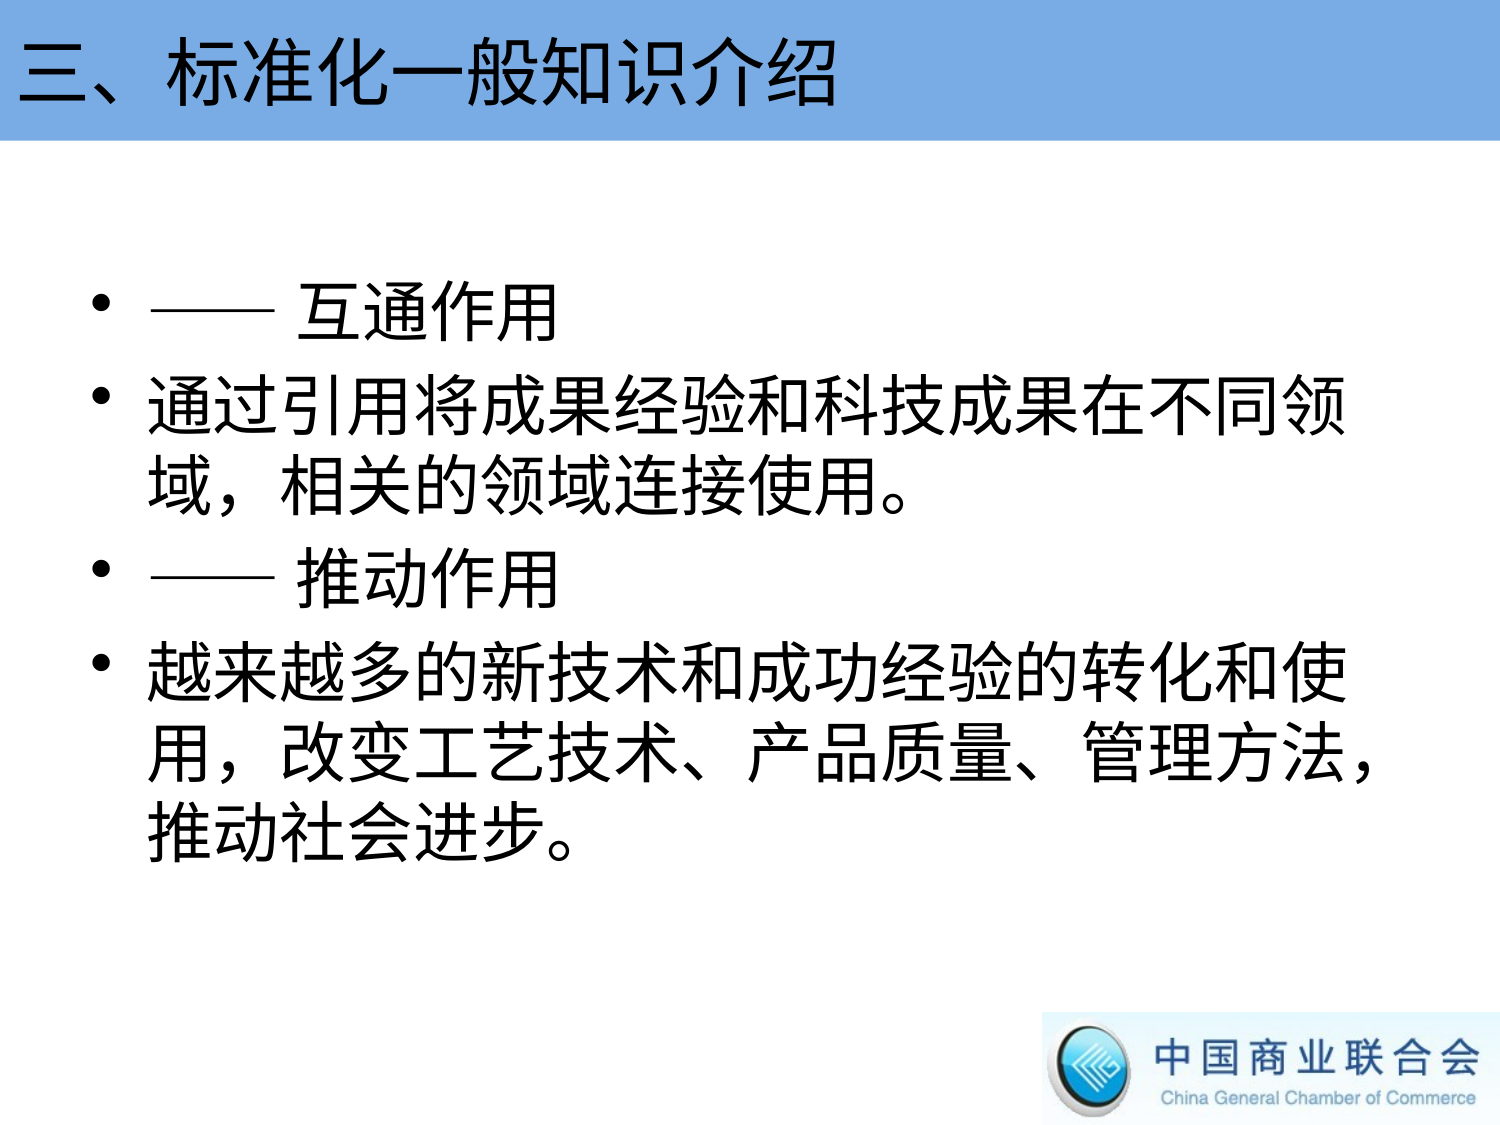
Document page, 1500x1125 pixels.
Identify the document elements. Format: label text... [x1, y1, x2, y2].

text_box 三、标准化一般知识介绍 [0, 0, 1032, 141]
picture [1042, 1012, 1500, 1125]
list ——互通作用 通过引用将成果经验和科技成果在不同领域，相关的领域连接使用。 ——推动作用 越来越多的新技术和成功经验的转化和使用，改变工艺技术、产品质量、管理方法，推动社会进步。 [74, 262, 1426, 1006]
